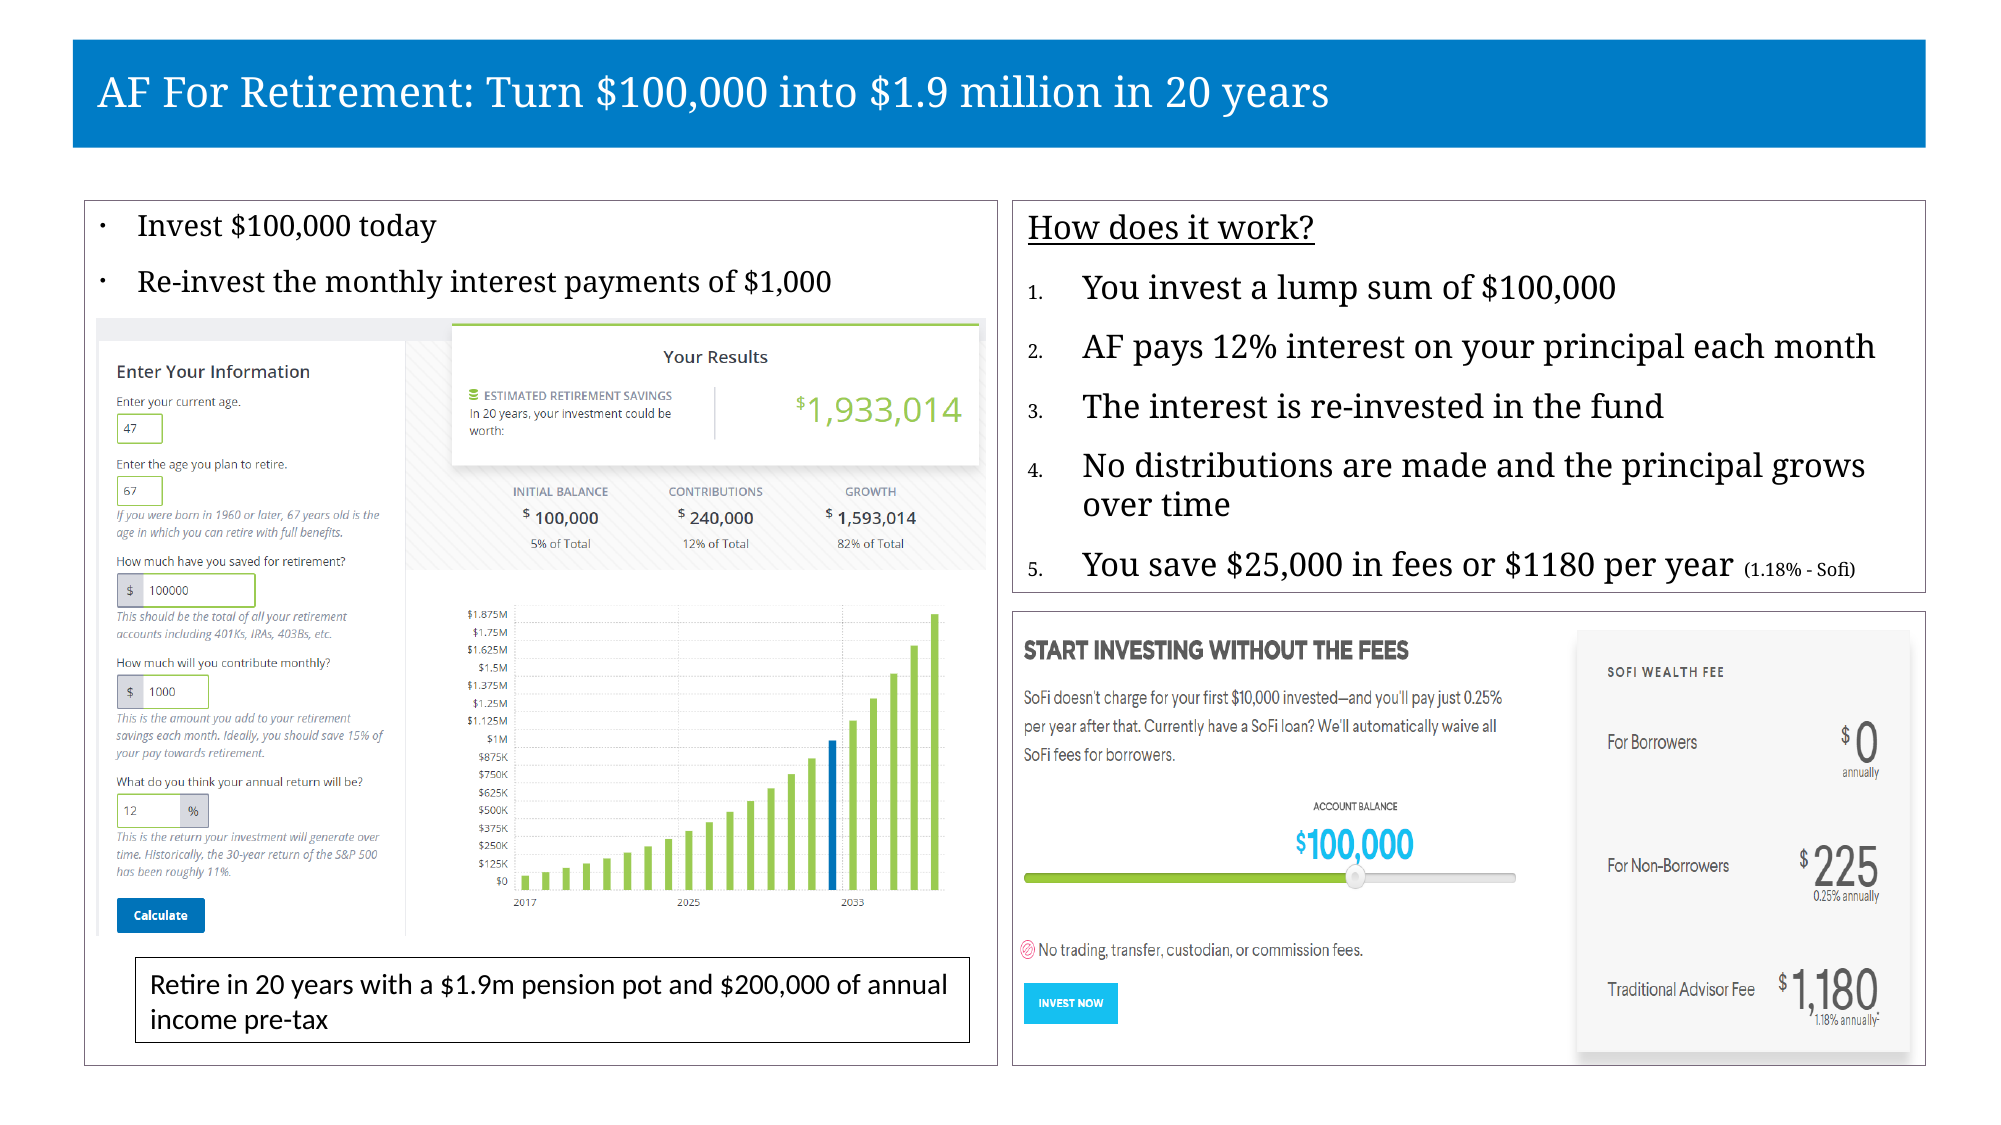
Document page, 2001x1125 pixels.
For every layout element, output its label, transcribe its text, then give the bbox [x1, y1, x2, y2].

picture [1012, 611, 1926, 1066]
text_box Invest $100,000 today Re-invest the monthly interest payments of $1,000 [84, 200, 998, 1066]
text_box Retire in 20 years with a $1.9m pension pot and $200,000 of annual income pre-tax [135, 957, 970, 1043]
list How does it work? You invest a lump sum of $100,000 AF pays 12% interest on your principal each month The interest is re-invested in the fund No distributions are made and the principal grows over time You save $25,000 in fees or $1180 per year (1.18% - Sofi) [1012, 200, 1926, 593]
picture [96, 318, 986, 936]
title AF For Retirement: Turn $100,000 into $1.9 million in 20 years [72, 39, 1926, 148]
